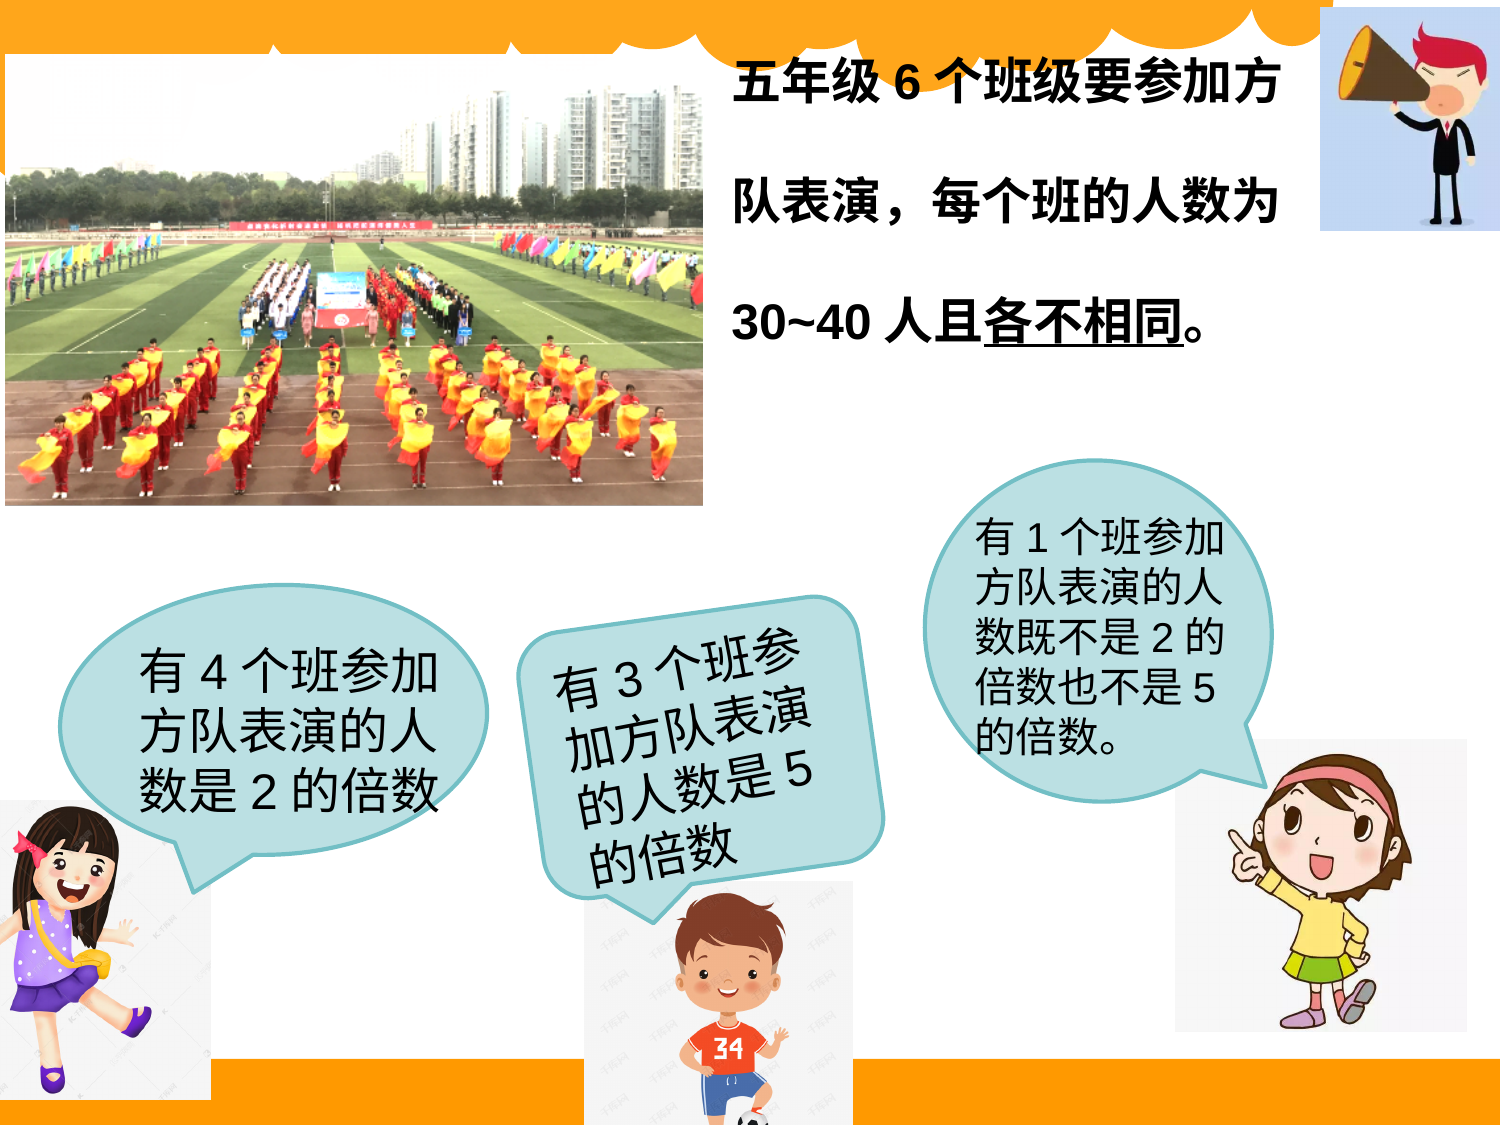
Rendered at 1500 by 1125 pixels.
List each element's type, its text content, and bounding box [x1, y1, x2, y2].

picture [0, 799, 211, 1100]
text_box [474, 663, 490, 765]
text_box 有1个班参加方队表演的人数既不是2的倍数也不是5的倍数。 [959, 503, 1251, 768]
text_box [977, 458, 1214, 503]
picture [5, 54, 703, 507]
text_box 有3个班参加方队表演的人数是5的倍数 [532, 596, 889, 861]
text_box [1251, 548, 1274, 720]
text_box 有4个班参加方队表演的人数是2的倍数 [123, 631, 474, 832]
picture [1319, 7, 1500, 239]
text_box [57, 582, 445, 798]
text_box 五年级6个班级要参加方 队表演，每个班的人数为 30~40人且各不相同。 [716, 42, 1307, 390]
text_box [516, 594, 886, 900]
picture [1175, 739, 1468, 1032]
text_box [994, 768, 1169, 804]
text_box [216, 832, 389, 881]
text_box [922, 523, 959, 734]
picture [584, 881, 853, 1125]
